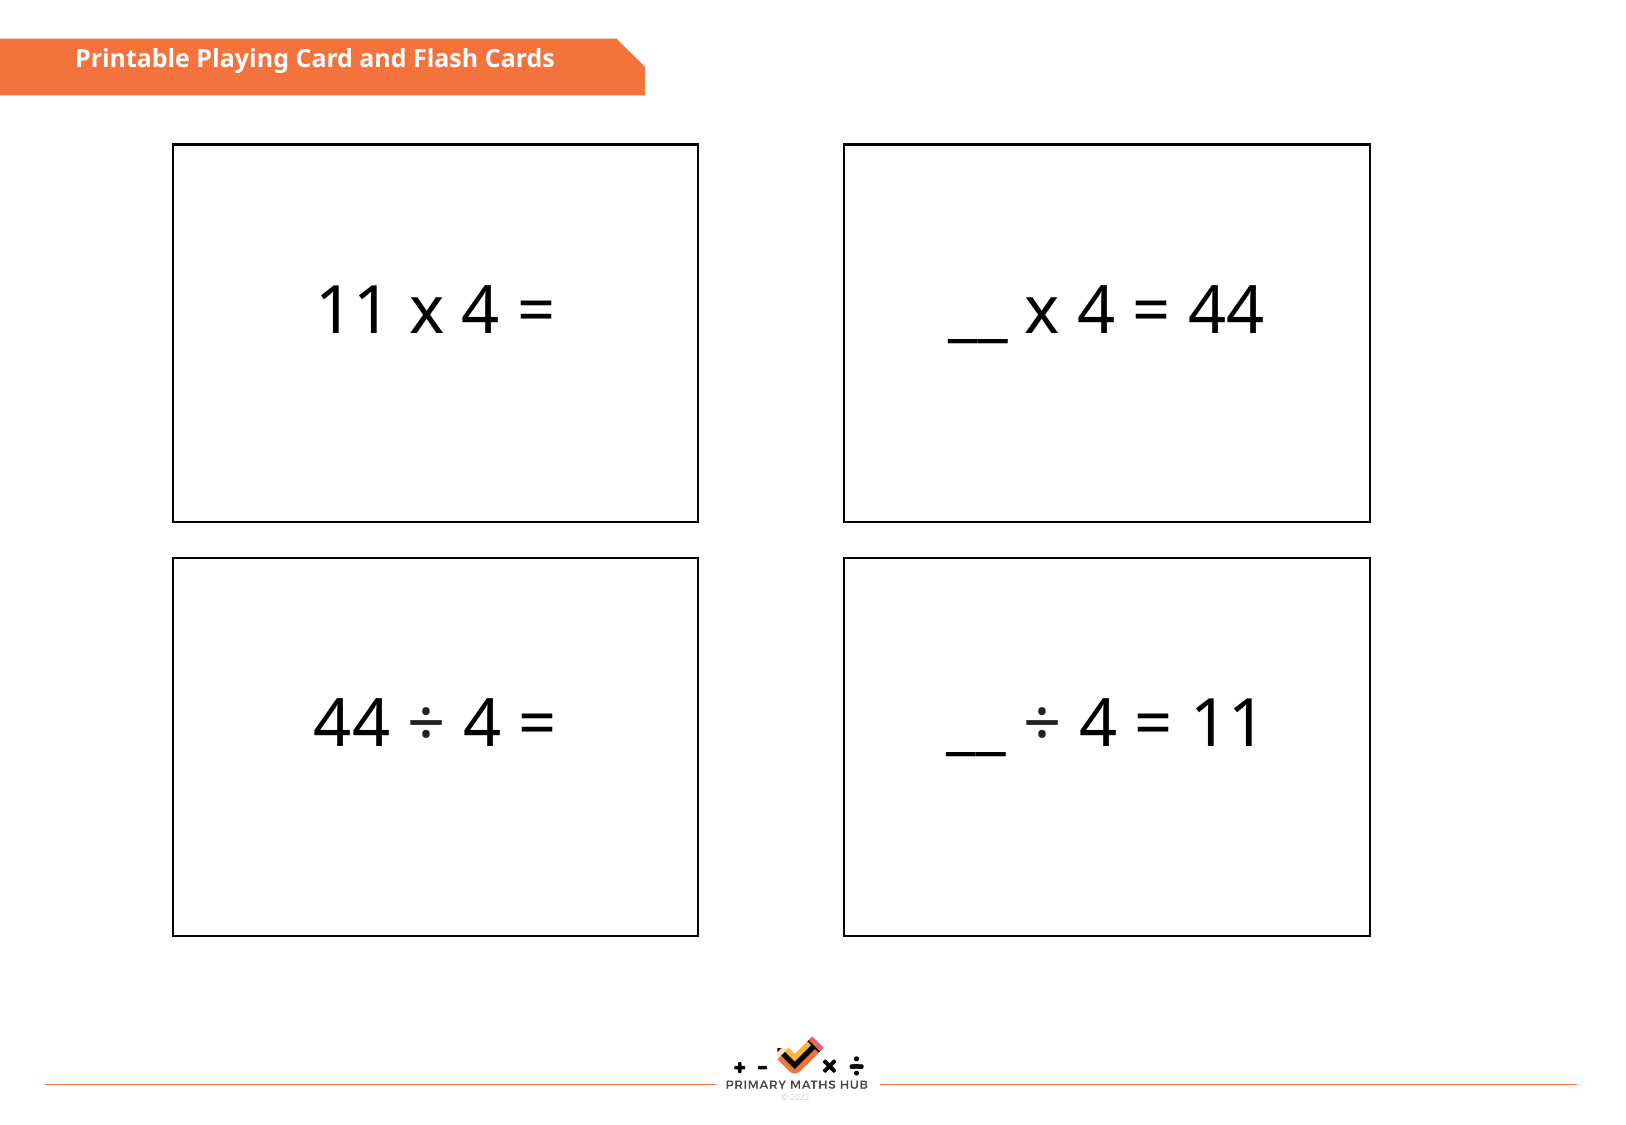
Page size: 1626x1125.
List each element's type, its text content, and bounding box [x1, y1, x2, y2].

text_box [172, 768, 699, 937]
text_box [172, 557, 699, 672]
text_box __ ÷ 4 = 11 [844, 672, 1370, 768]
text_box [843, 143, 1371, 523]
text_box Printable Playing Card and Flash Cards [0, 37, 646, 97]
text_box [172, 355, 699, 523]
text_box [843, 557, 1371, 937]
text_box [172, 143, 699, 259]
picture [722, 1034, 872, 1094]
text_box 11 x 4 = [172, 259, 699, 355]
text_box __ x 4 = 44 [844, 259, 1370, 355]
text_box 44 ÷ 4 = [172, 672, 699, 768]
text_box © 2022 [720, 1084, 870, 1110]
